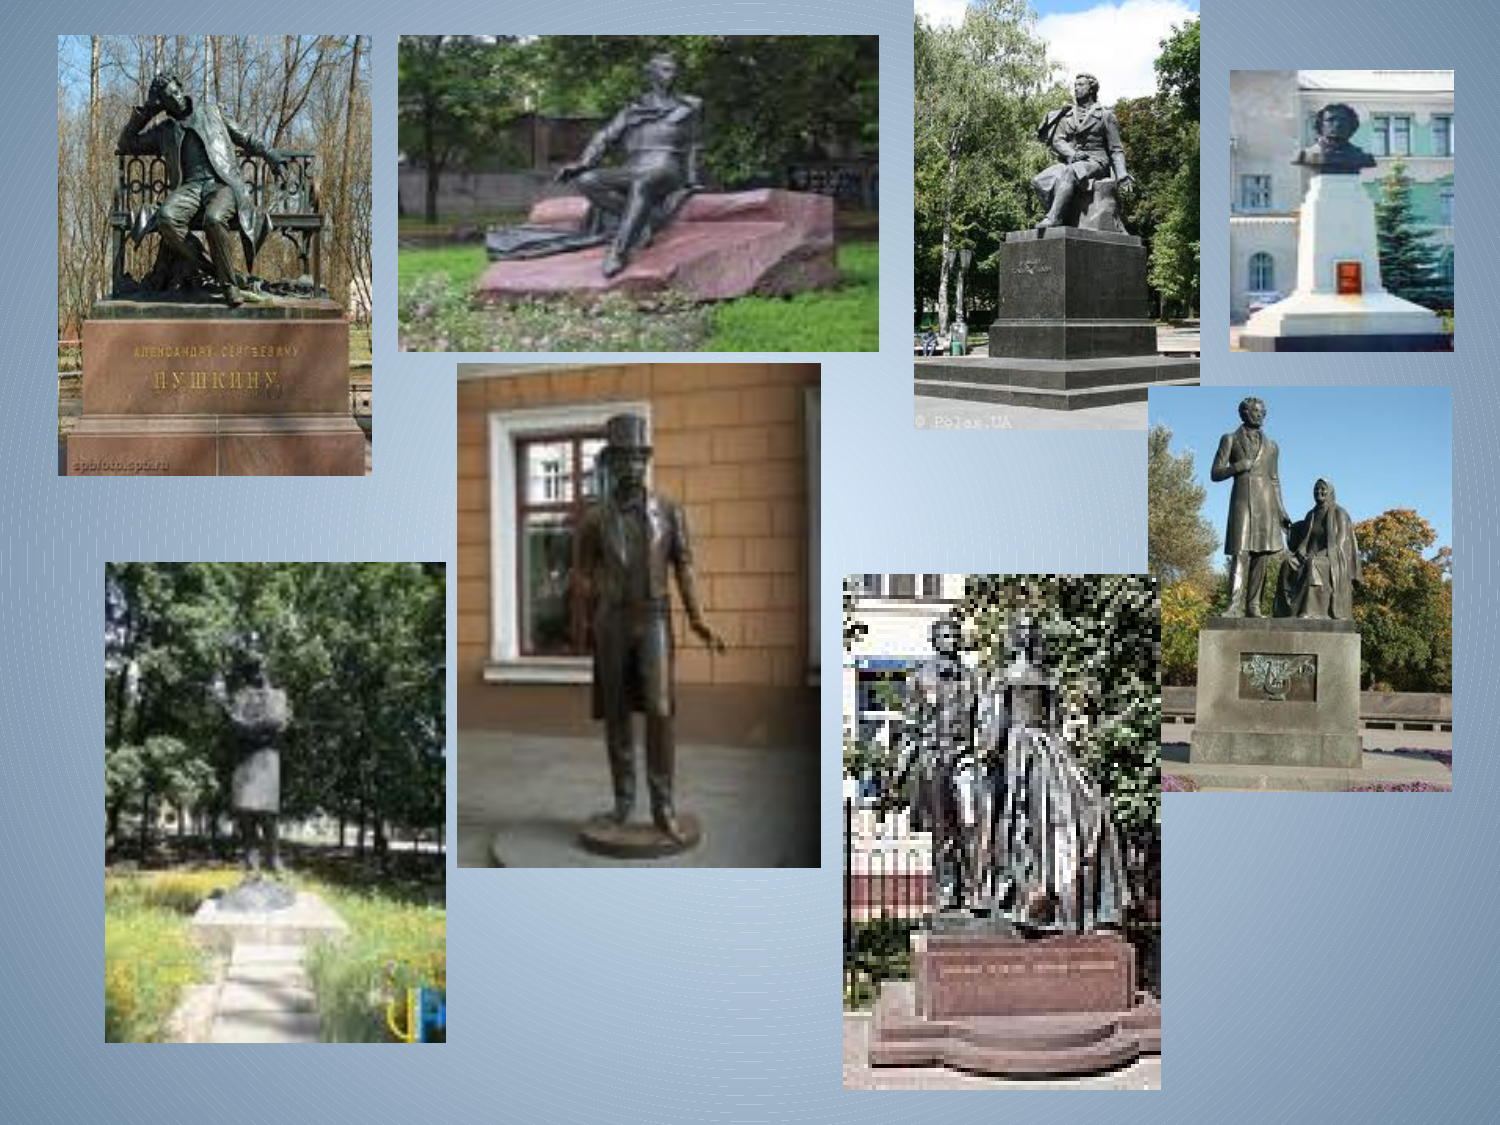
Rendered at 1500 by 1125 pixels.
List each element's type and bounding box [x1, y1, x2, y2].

picture [843, 0, 1452, 1091]
picture [105, 562, 446, 1044]
picture [58, 34, 372, 476]
picture [398, 34, 880, 352]
picture [1230, 70, 1454, 352]
picture [456, 363, 821, 868]
